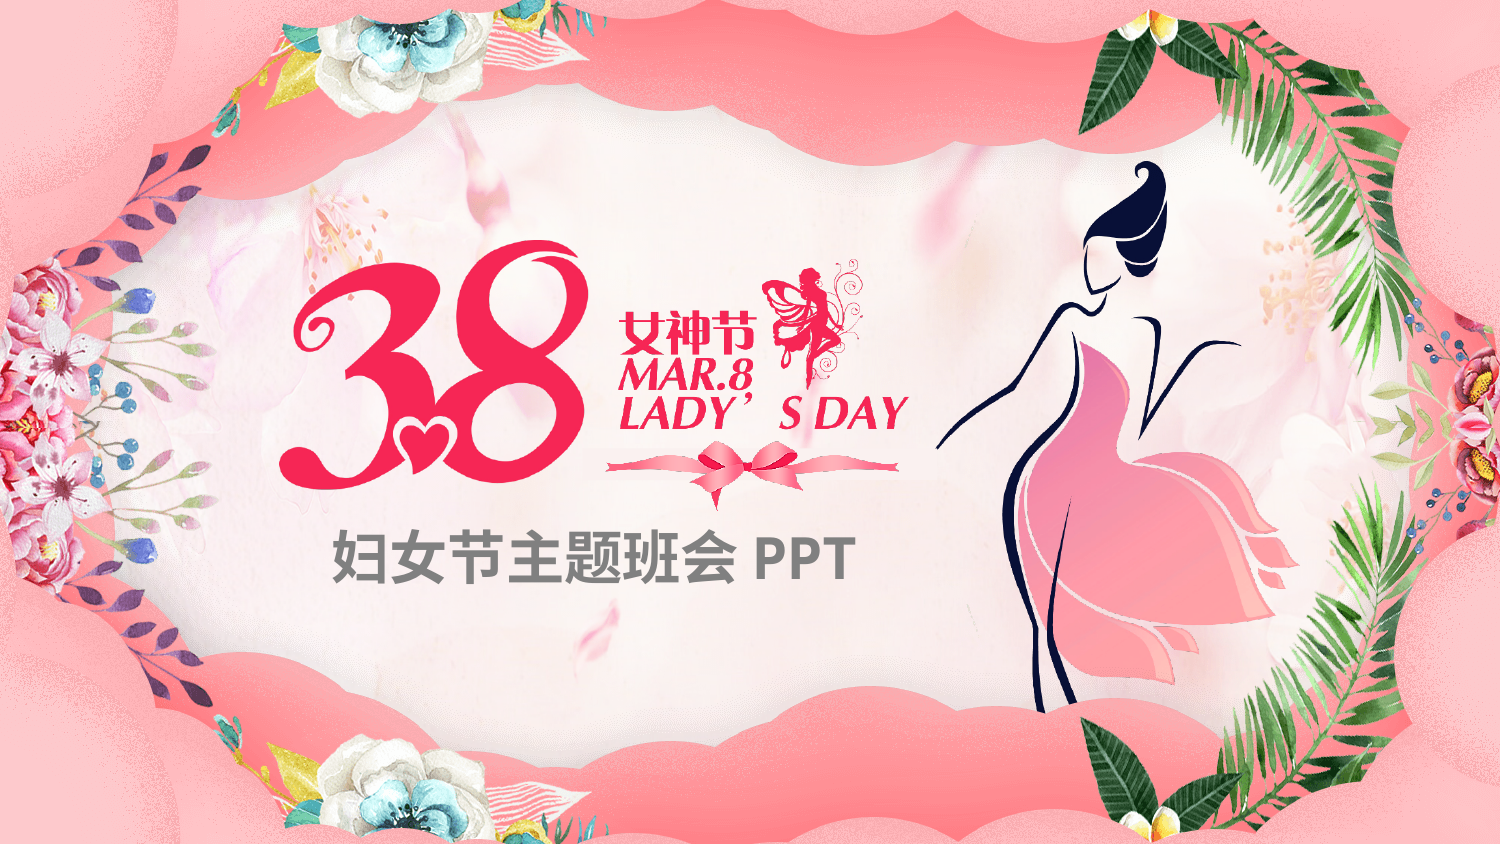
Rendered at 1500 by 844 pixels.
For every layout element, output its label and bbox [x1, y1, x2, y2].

text_box [0, 0, 1500, 844]
text_box [251, 232, 938, 517]
